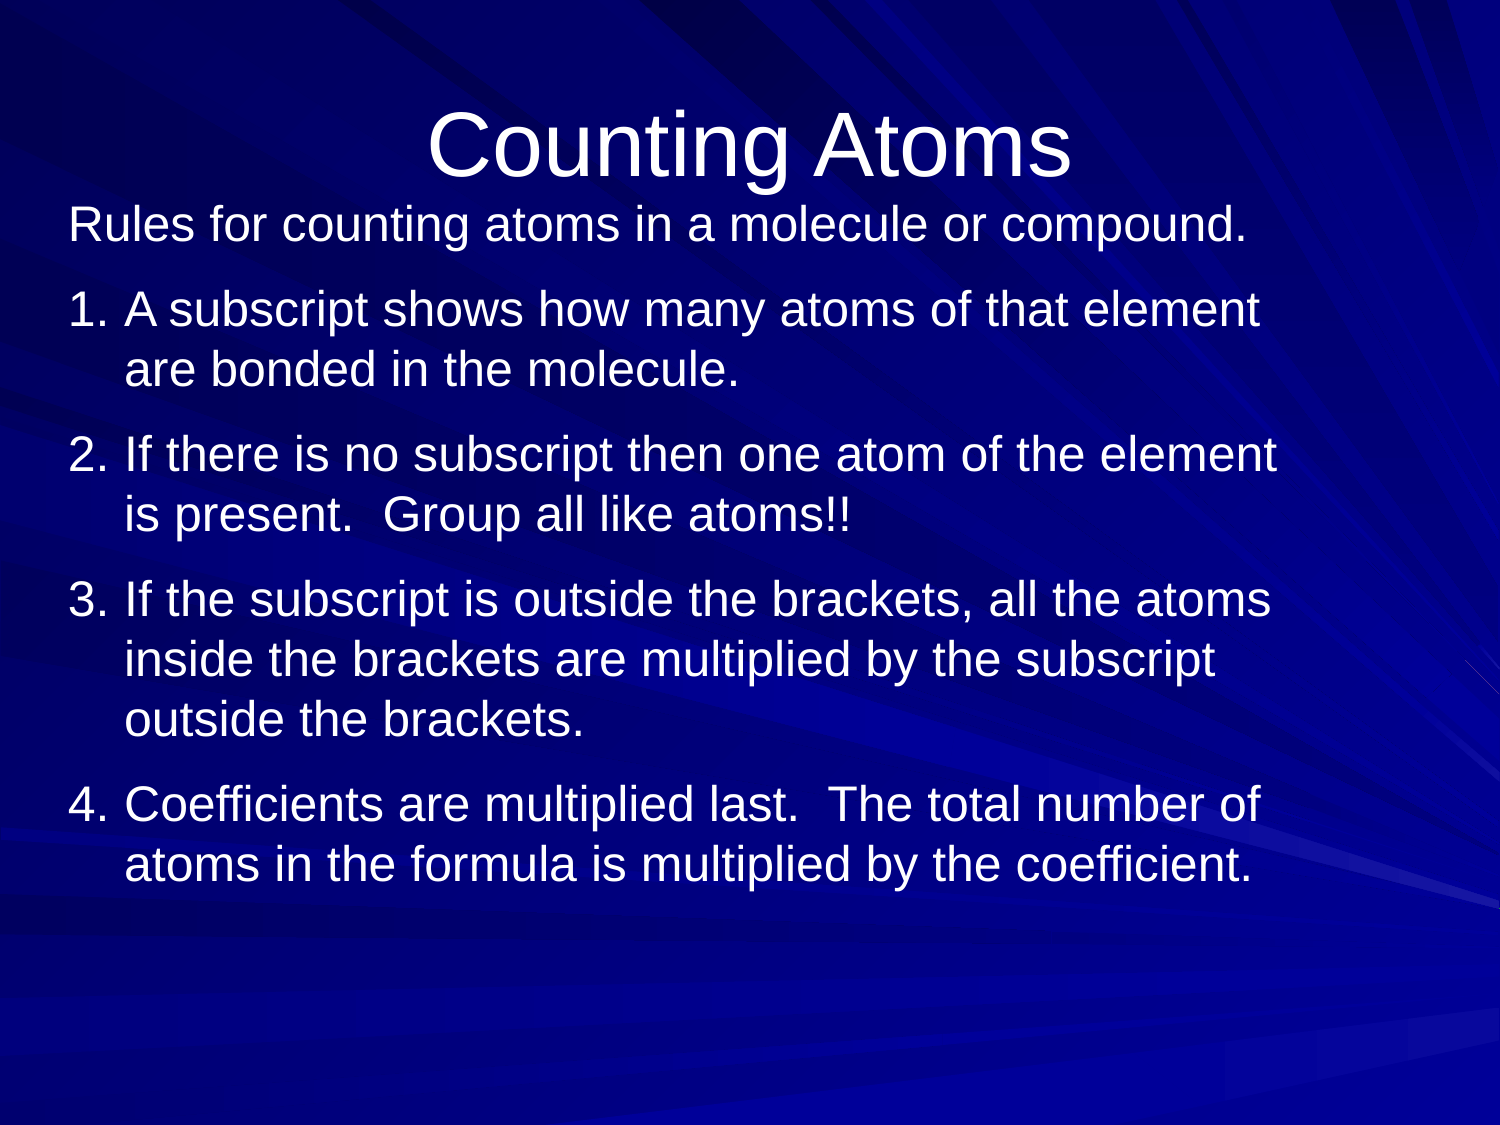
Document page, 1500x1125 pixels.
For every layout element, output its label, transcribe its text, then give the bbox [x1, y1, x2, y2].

text_box Rules for counting atoms in a molecule or compound. A subscript shows how many atoms of that element are bonded in the molecule. If there is no subscript then one atom of the element is present. Group all like atoms!! If the subscript is outside the brackets, all the atoms inside the brackets are multiplied by the subscript outside the brackets. Coefficients are multiplied last. The total number of atoms in the formula is multiplied by the coefficient. [53, 184, 1329, 972]
title Counting Atoms [74, 45, 1426, 234]
